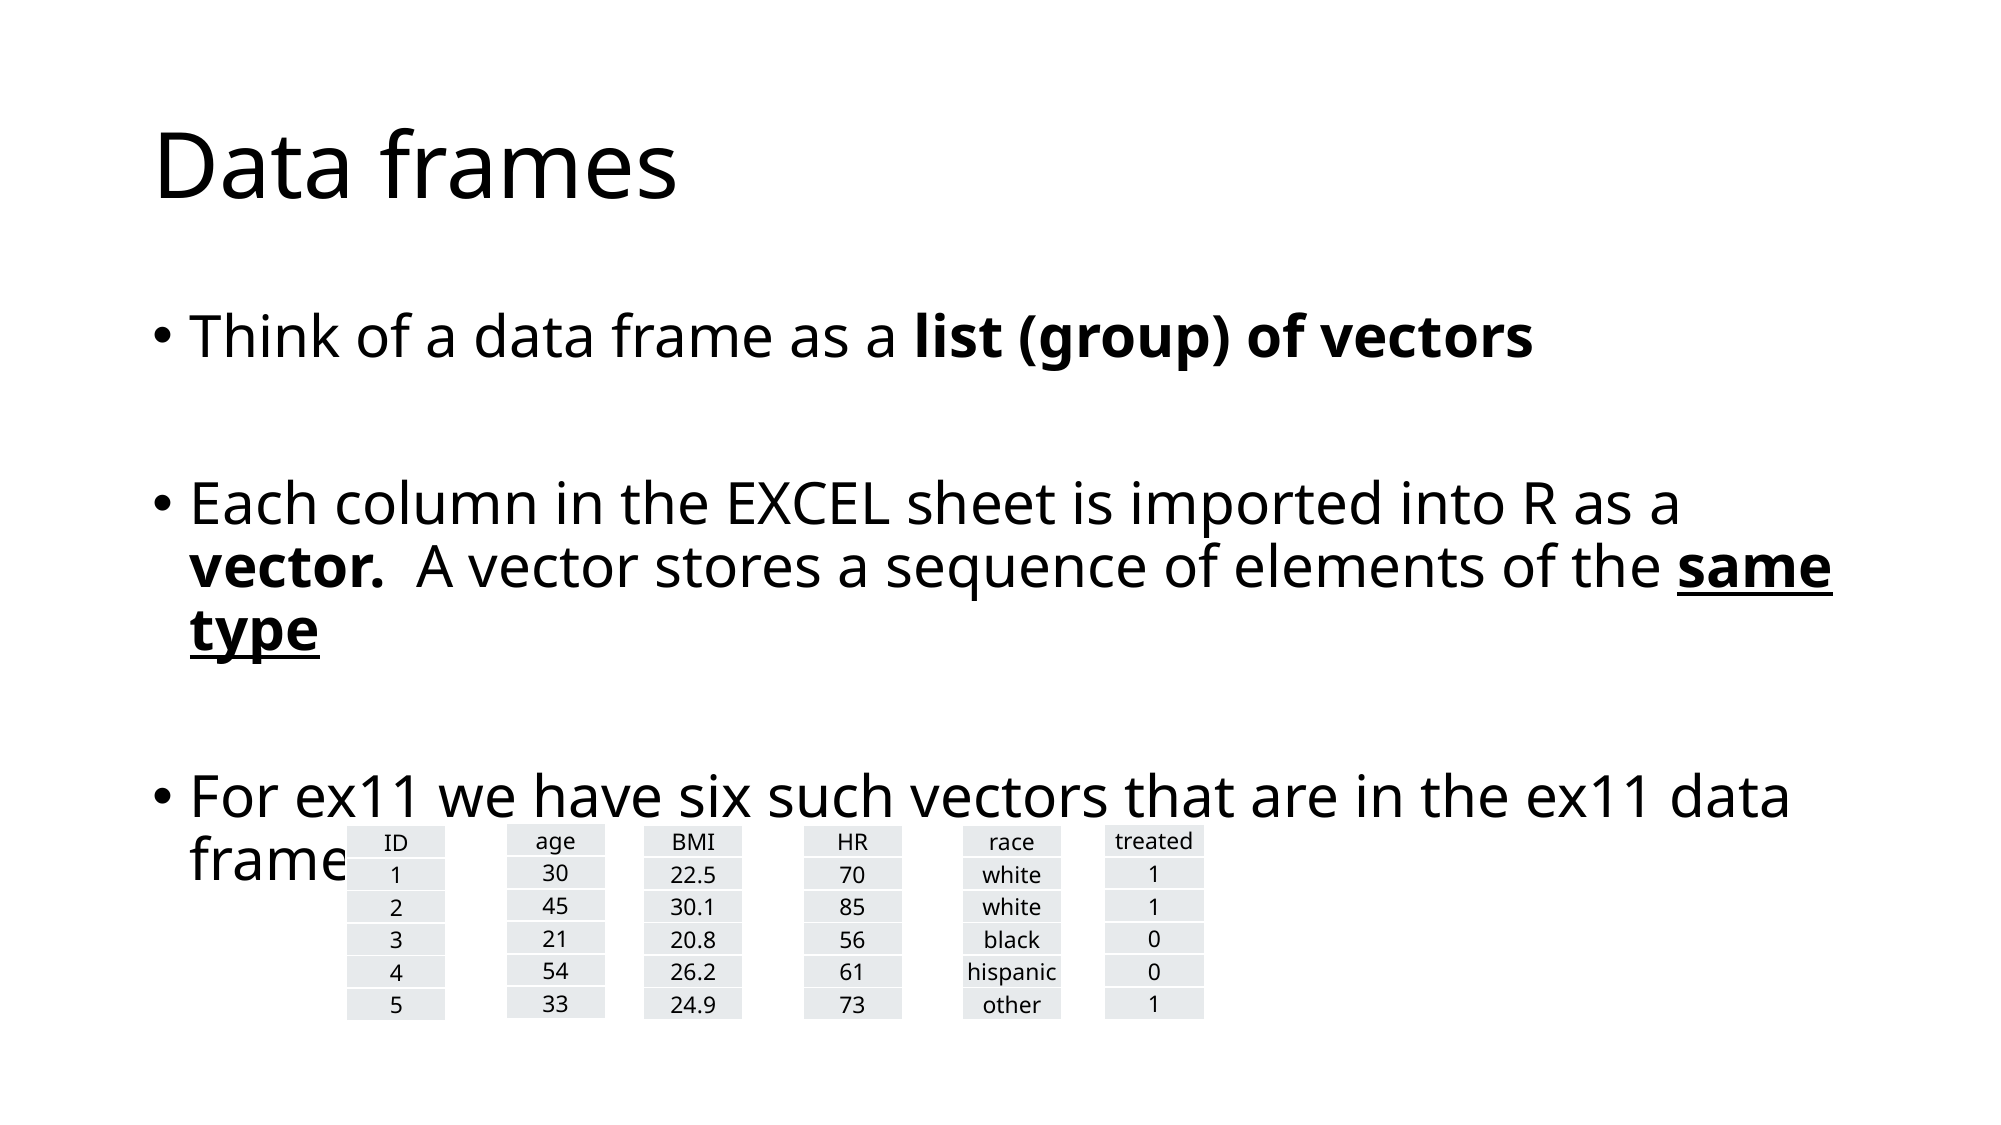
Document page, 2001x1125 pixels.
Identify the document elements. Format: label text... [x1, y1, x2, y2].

table_header HR [804, 826, 902, 856]
table_cell 1 [1105, 988, 1204, 1019]
table_cell 22.5 [644, 858, 742, 889]
table_cell black [963, 923, 1061, 954]
table_cell 33 [507, 987, 605, 1018]
table_cell 5 [347, 989, 445, 1020]
table_cell white [963, 891, 1061, 922]
table_cell hispanic [963, 956, 1061, 987]
table_cell 70 [804, 858, 902, 889]
table_cell 21 [507, 922, 605, 953]
table_header age [507, 824, 605, 855]
table_cell 45 [507, 890, 605, 920]
table_cell 0 [1105, 955, 1204, 986]
table_cell 0 [1105, 923, 1204, 953]
table_cell 1 [1105, 890, 1204, 921]
table_cell 2 [347, 891, 445, 922]
table_cell 1 [1105, 858, 1204, 888]
table_cell 61 [804, 956, 902, 987]
table_cell 56 [804, 923, 902, 954]
list Think of a data frame as a list (group) of vectors Each column in the EXCEL sheet is imported into R as a vector. A vector stores a sequence of elements of the same type For ex11 we have six such vectors that are in the ex11 data frame. [137, 299, 1863, 1014]
table_cell 26.2 [644, 956, 742, 987]
table_header ID [347, 826, 445, 857]
table_cell 85 [804, 891, 902, 922]
table_cell white [963, 858, 1061, 889]
table_cell 30.1 [644, 891, 742, 922]
table_cell 30 [507, 857, 605, 888]
table_cell 1 [347, 859, 445, 890]
table_cell 20.8 [644, 923, 742, 954]
table_header race [963, 826, 1061, 856]
table_cell 54 [507, 955, 605, 985]
table_cell 4 [347, 956, 445, 987]
table_header BMI [644, 826, 742, 856]
title Data frames [137, 59, 1863, 278]
table_cell 73 [804, 988, 902, 1019]
table_cell 3 [347, 924, 445, 955]
table_cell 24.9 [644, 988, 742, 1019]
table_cell other [963, 988, 1061, 1019]
table_header treated [1105, 825, 1204, 856]
